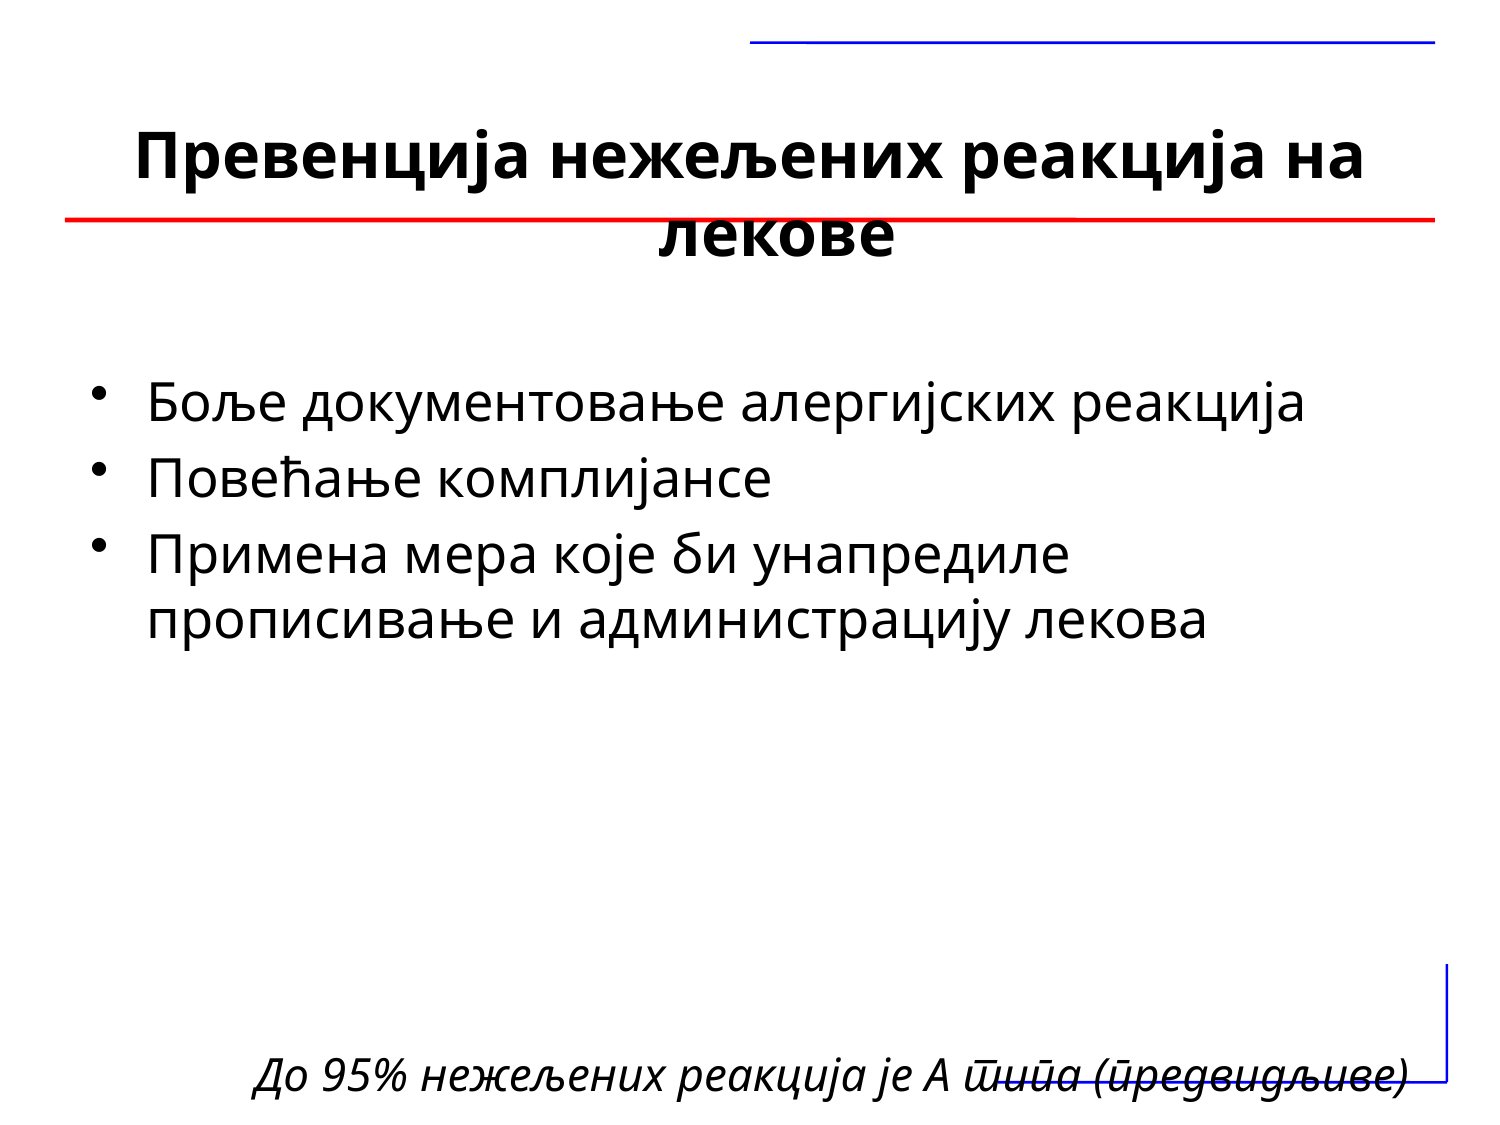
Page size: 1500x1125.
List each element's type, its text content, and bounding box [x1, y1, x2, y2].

list Превенција нежељених реакција на лекове Боље документовање алергијских реакција Повећање комплијансе Примена мера које би унапредиле прописивање и администрацију лекова До 95% нежељених реакција је А типа (предвидљиве) [74, 66, 1426, 1083]
